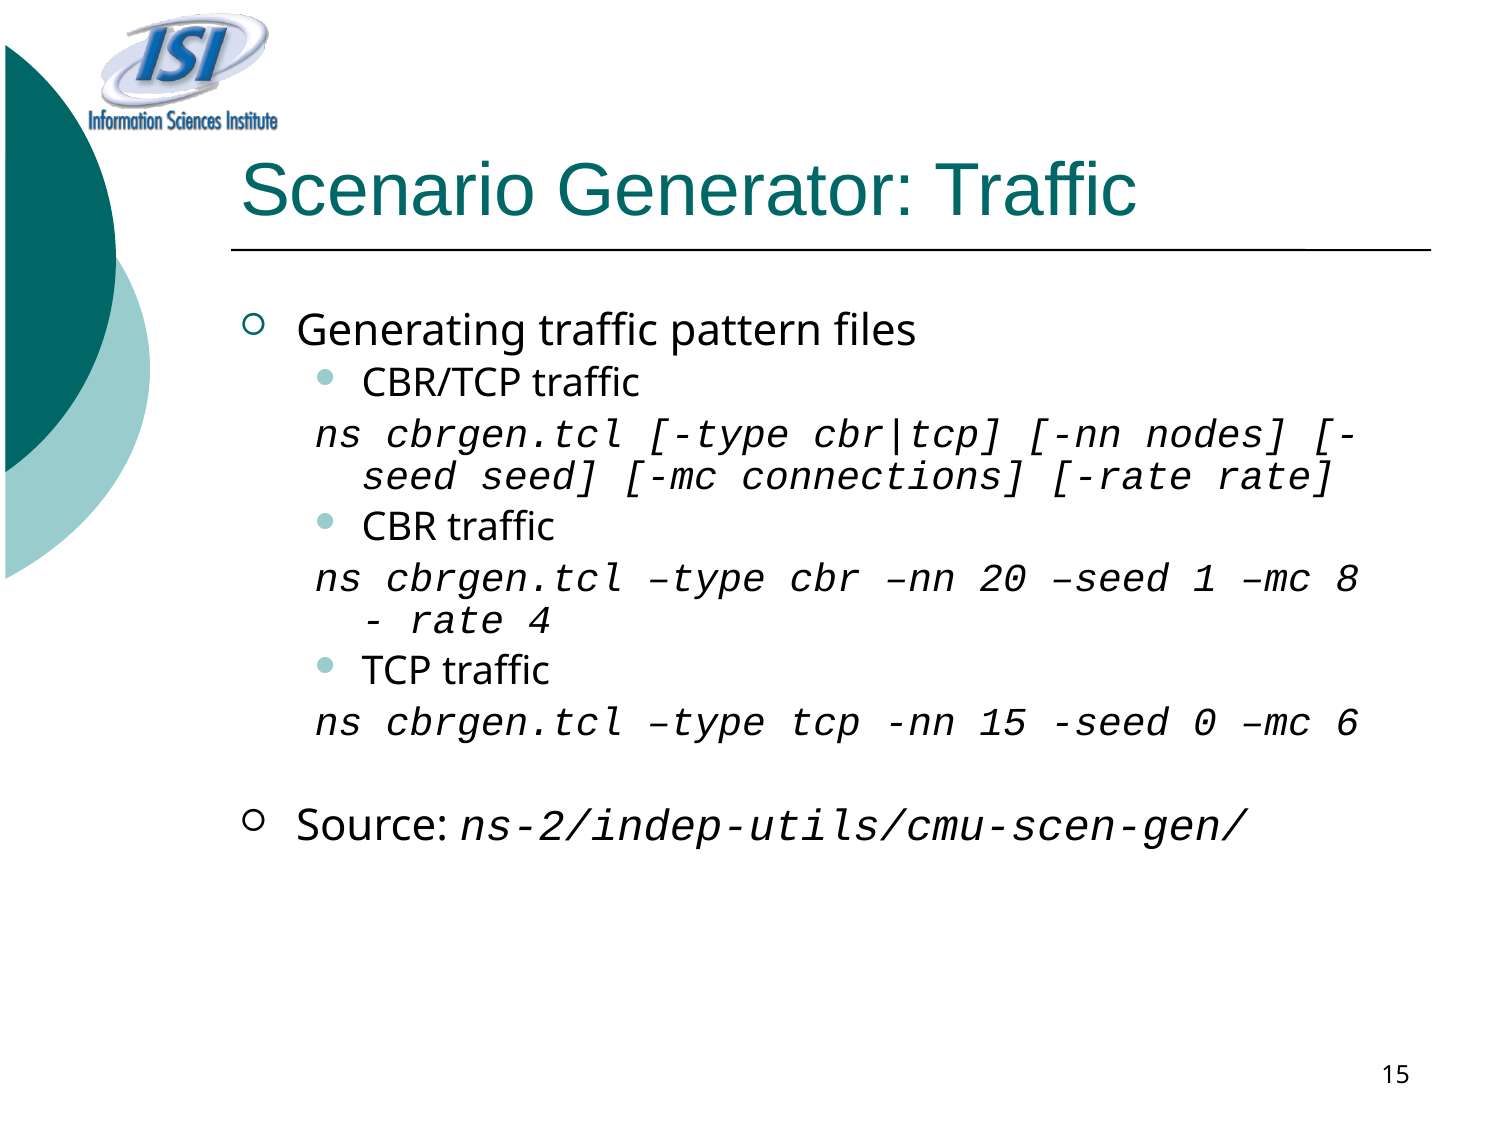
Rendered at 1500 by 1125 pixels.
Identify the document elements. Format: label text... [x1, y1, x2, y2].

list Generating traffic pattern files CBR/TCP traffic ns cbrgen.tcl [-type cbr|tcp] [-nn nodes] [-seed seed] [-mc connections] [-rate rate] CBR traffic ns cbrgen.tcl –type cbr –nn 20 –seed 1 –mc 8 - rate 4 TCP traffic ns cbrgen.tcl –type tcp -nn 15 -seed 0 –mc 6 Source: ns-2/indep-utils/cmu-scen-gen/ [224, 299, 1425, 975]
slide_number 15 [1074, 1024, 1426, 1101]
picture [50, 0, 314, 135]
title Scenario Generator: Traffic [224, 49, 1425, 238]
